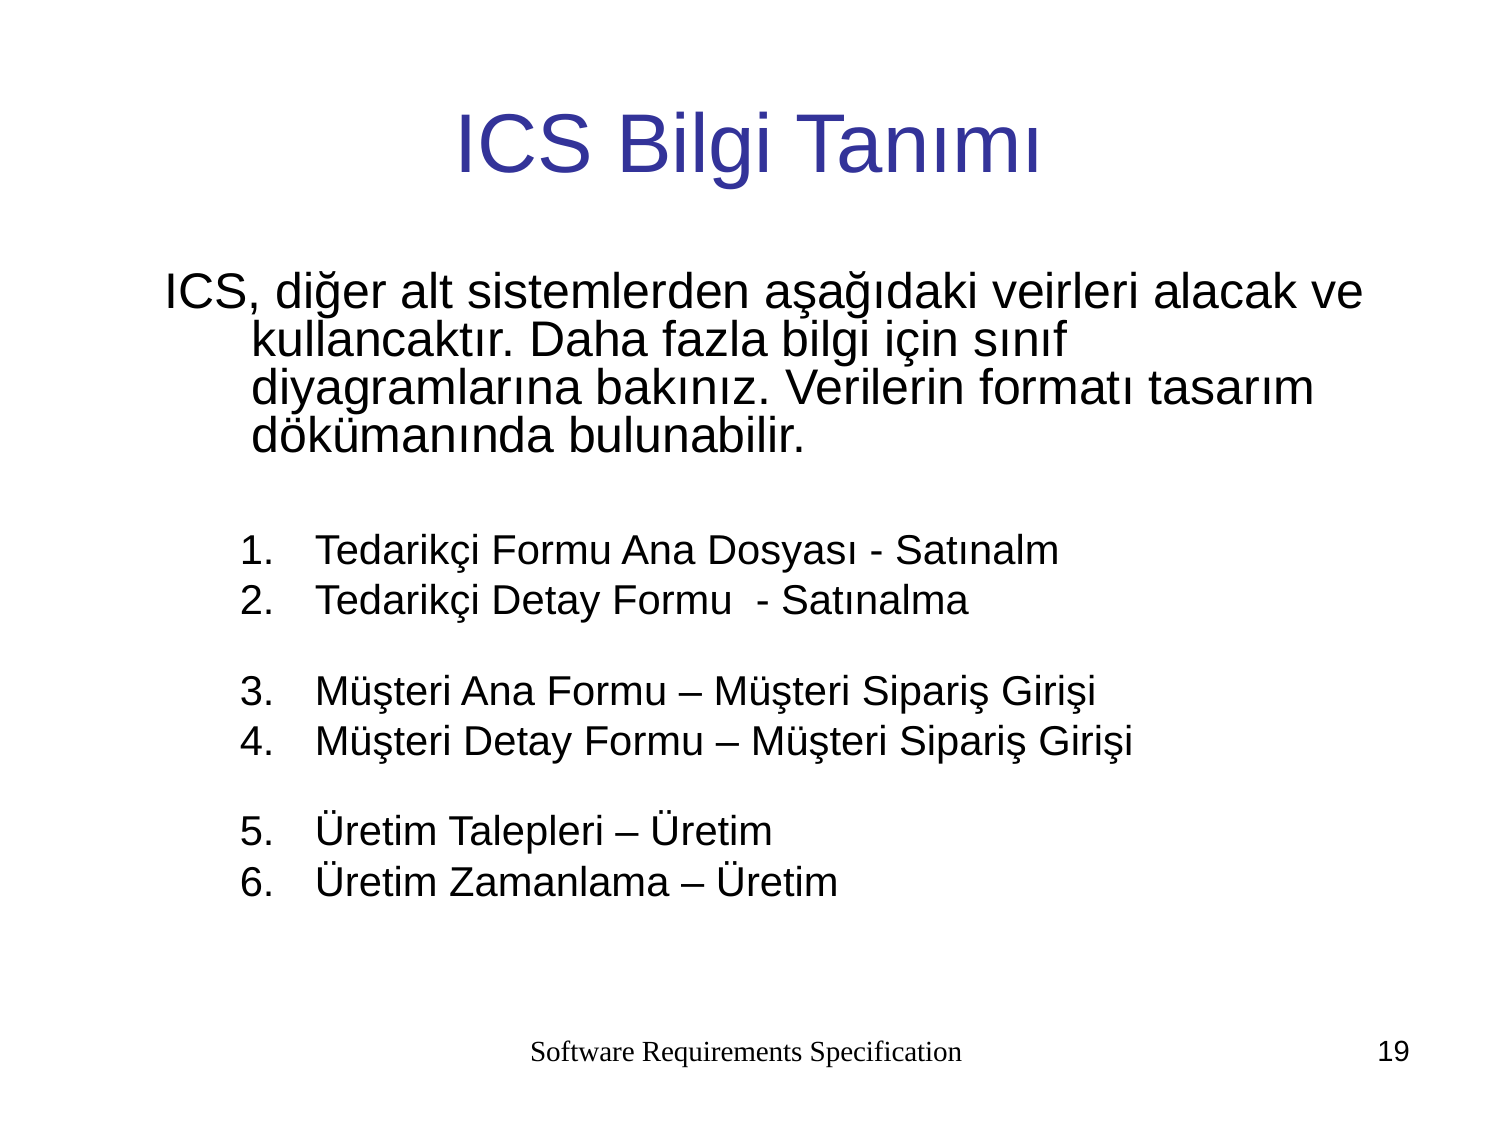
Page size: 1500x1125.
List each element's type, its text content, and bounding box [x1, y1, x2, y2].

title ICS Bilgi Tanımı [74, 44, 1426, 233]
footer Software Requirements Specification [512, 1024, 988, 1103]
slide_number 19 [1074, 1024, 1425, 1103]
list ICS, diğer alt sistemlerden aşağıdaki veirleri alacak ve kullancaktır. Daha fazla bilgi için sınıf diyagramlarına bakınız. Verilerin formatı tasarım dökümanında bulunabilir. Tedarikçi Formu Ana Dosyası - Satınalm Tedarikçi Detay Formu - Satınalma Müşteri Ana Formu – Müşteri Sipariş Girişi Müşteri Detay Formu – Müşteri Sipariş Girişi Üretim Talepleri – Üretim Üretim Zamanlama – Üretim [74, 262, 1426, 1006]
